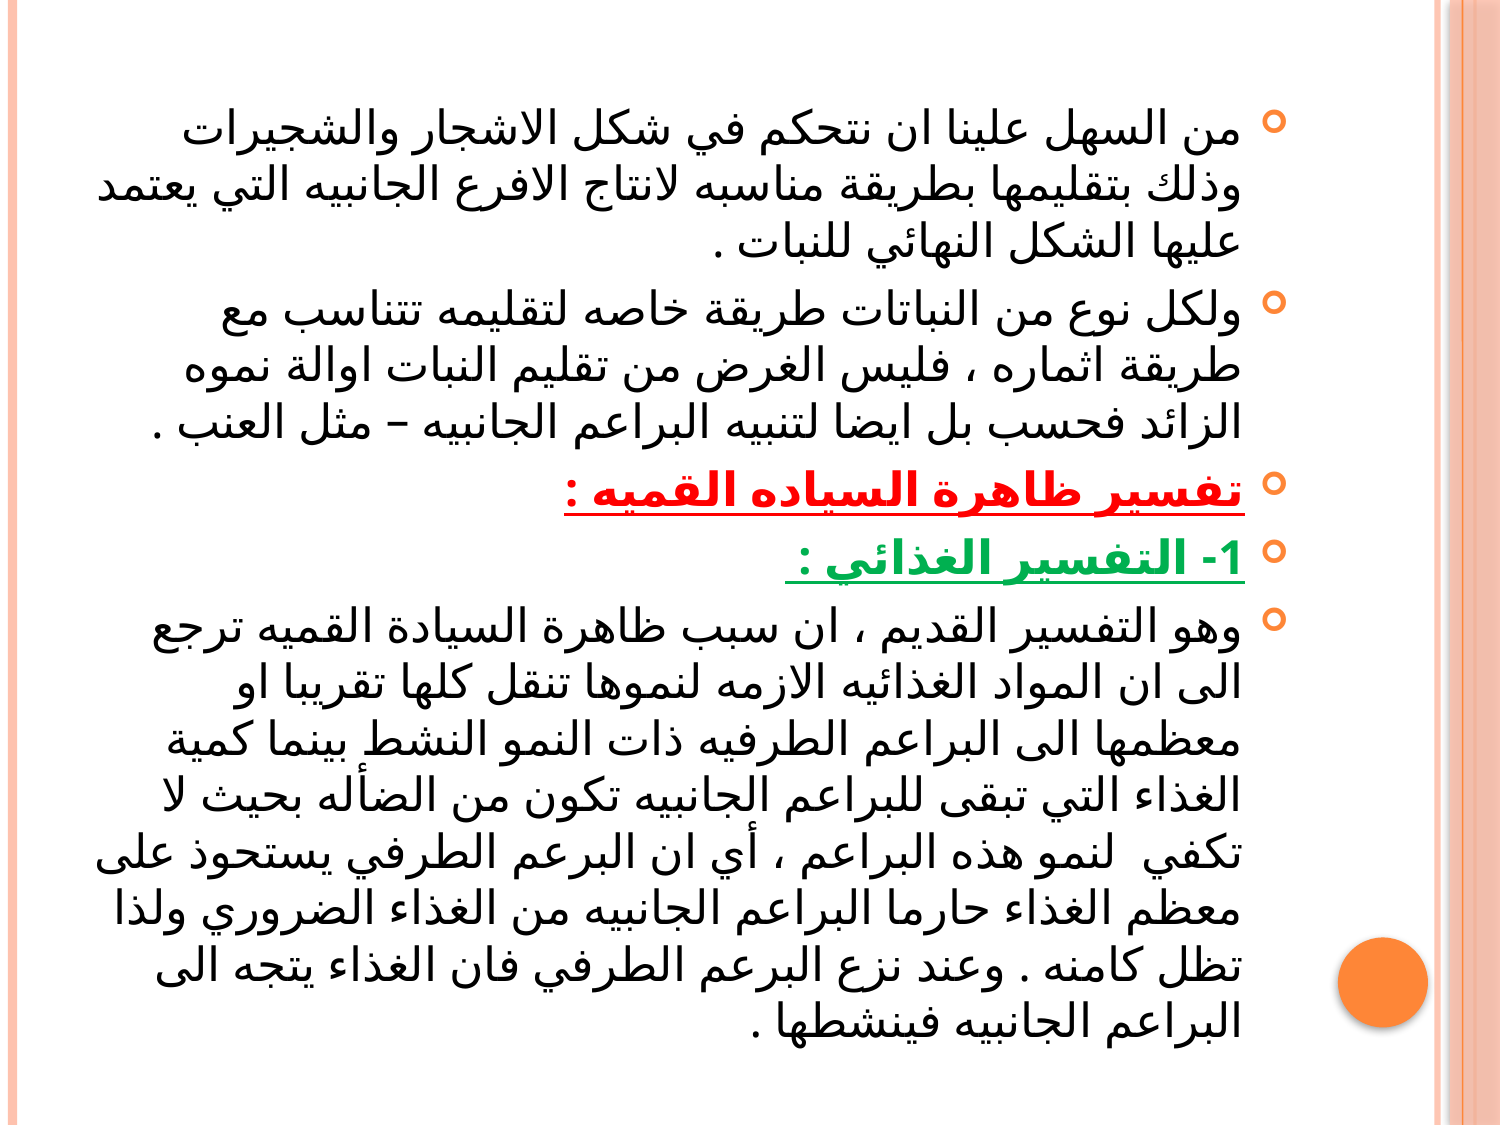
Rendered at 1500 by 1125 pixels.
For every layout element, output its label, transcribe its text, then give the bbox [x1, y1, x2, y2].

list من السهل علينا ان نتحكم في شكل الاشجار والشجيرات وذلك بتقليمها بطريقة مناسبه لانتاج الافرع الجانبيه التي يعتمد عليها الشكل النهائي للنبات . ولكل نوع من النباتات طريقة خاصه لتقليمه تتناسب مع طريقة اثماره ، فليس الغرض من تقليم النبات اوالة نموه الزائد فحسب بل ايضا لتنبيه البراعم الجانبيه – مثل العنب . تفسير ظاهرة السياده القميه : 1- التفسير الغذائي : وهو التفسير القديم ، ان سبب ظاهرة السيادة القميه ترجع الى ان المواد الغذائيه الازمه لنموها تنقل كلها تقريبا او معظمها الى البراعم الطرفيه ذات النمو النشط بينما كمية الغذاء التي تبقى للبراعم الجانبيه تكون من الضأله بحيث لا تكفي لنمو هذه البراعم ، أي ان البرعم الطرفي يستحوذ على معظم الغذاء حارما البراعم الجانبيه من الغذاء الضروري ولذا تظل كامنه . وعند نزع البرعم الطرفي فان الغذاء يتجه الى البراعم الجانبيه فينشطها . [76, 90, 1302, 1059]
